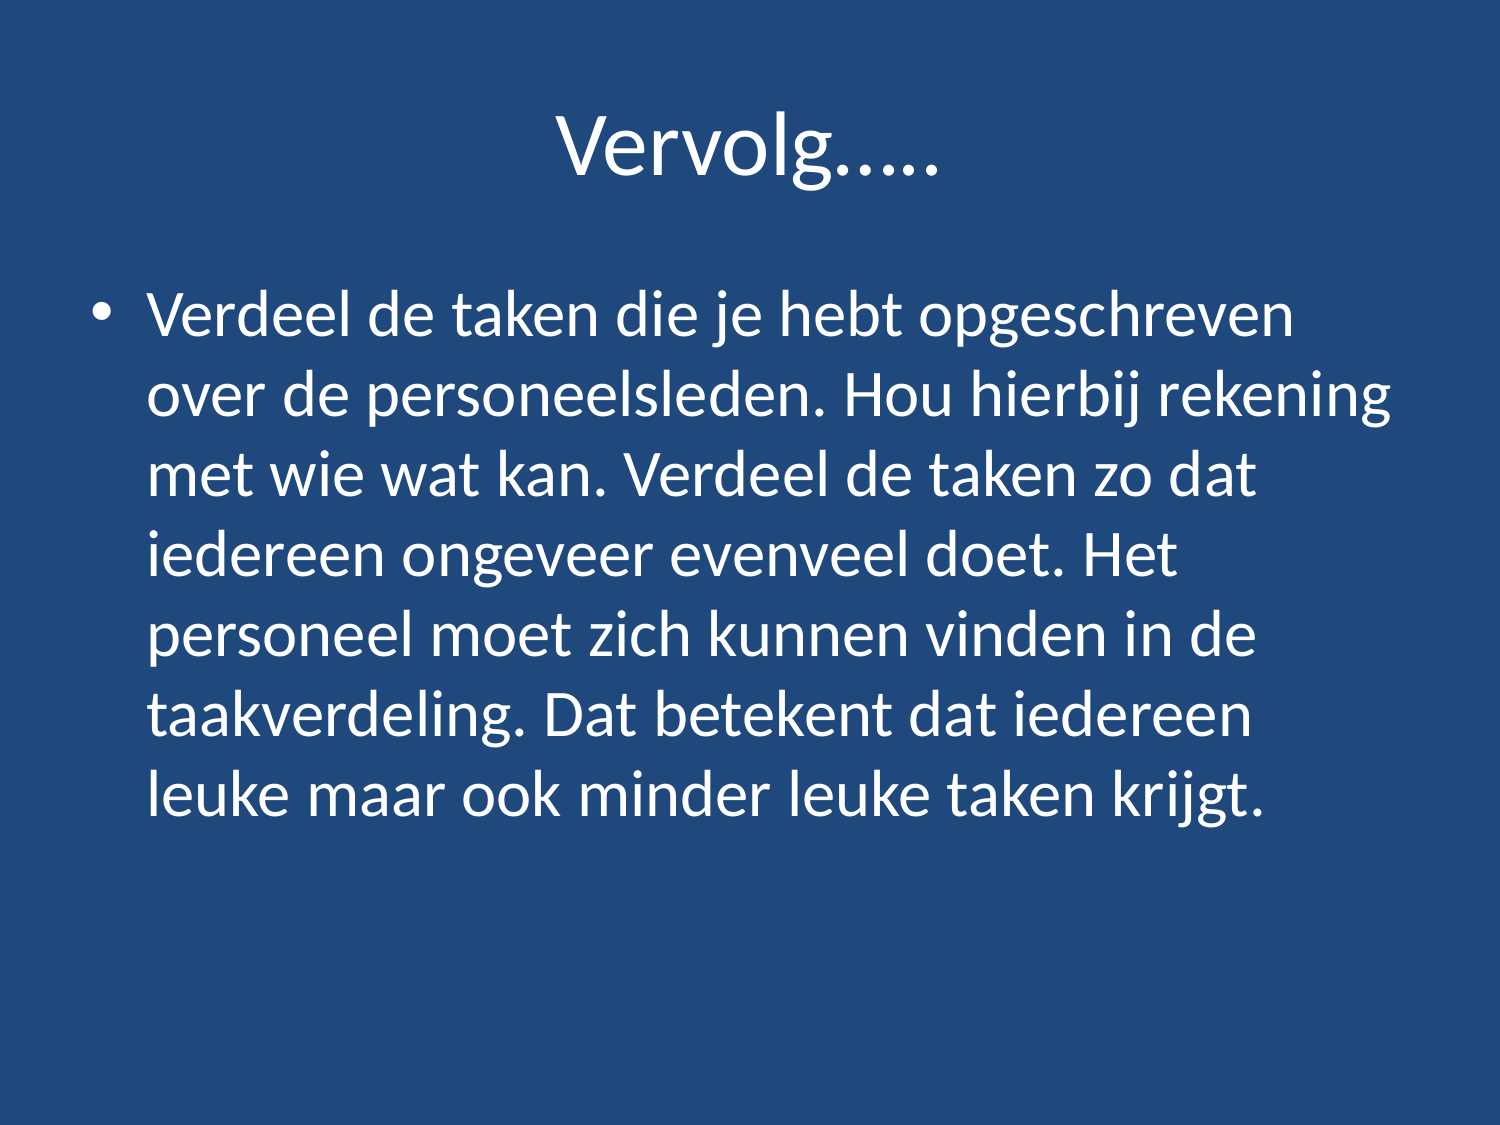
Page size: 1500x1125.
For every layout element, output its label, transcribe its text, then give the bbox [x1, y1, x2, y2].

list Verdeel de taken die je hebt opgeschreven over de personeelsleden. Hou hierbij rekening met wie wat kan. Verdeel de taken zo dat iedereen ongeveer evenveel doet. Het personeel moet zich kunnen vinden in de taakverdeling. Dat betekent dat iedereen leuke maar ook minder leuke taken krijgt. [75, 262, 1425, 1005]
title Vervolg….. [75, 45, 1425, 233]
